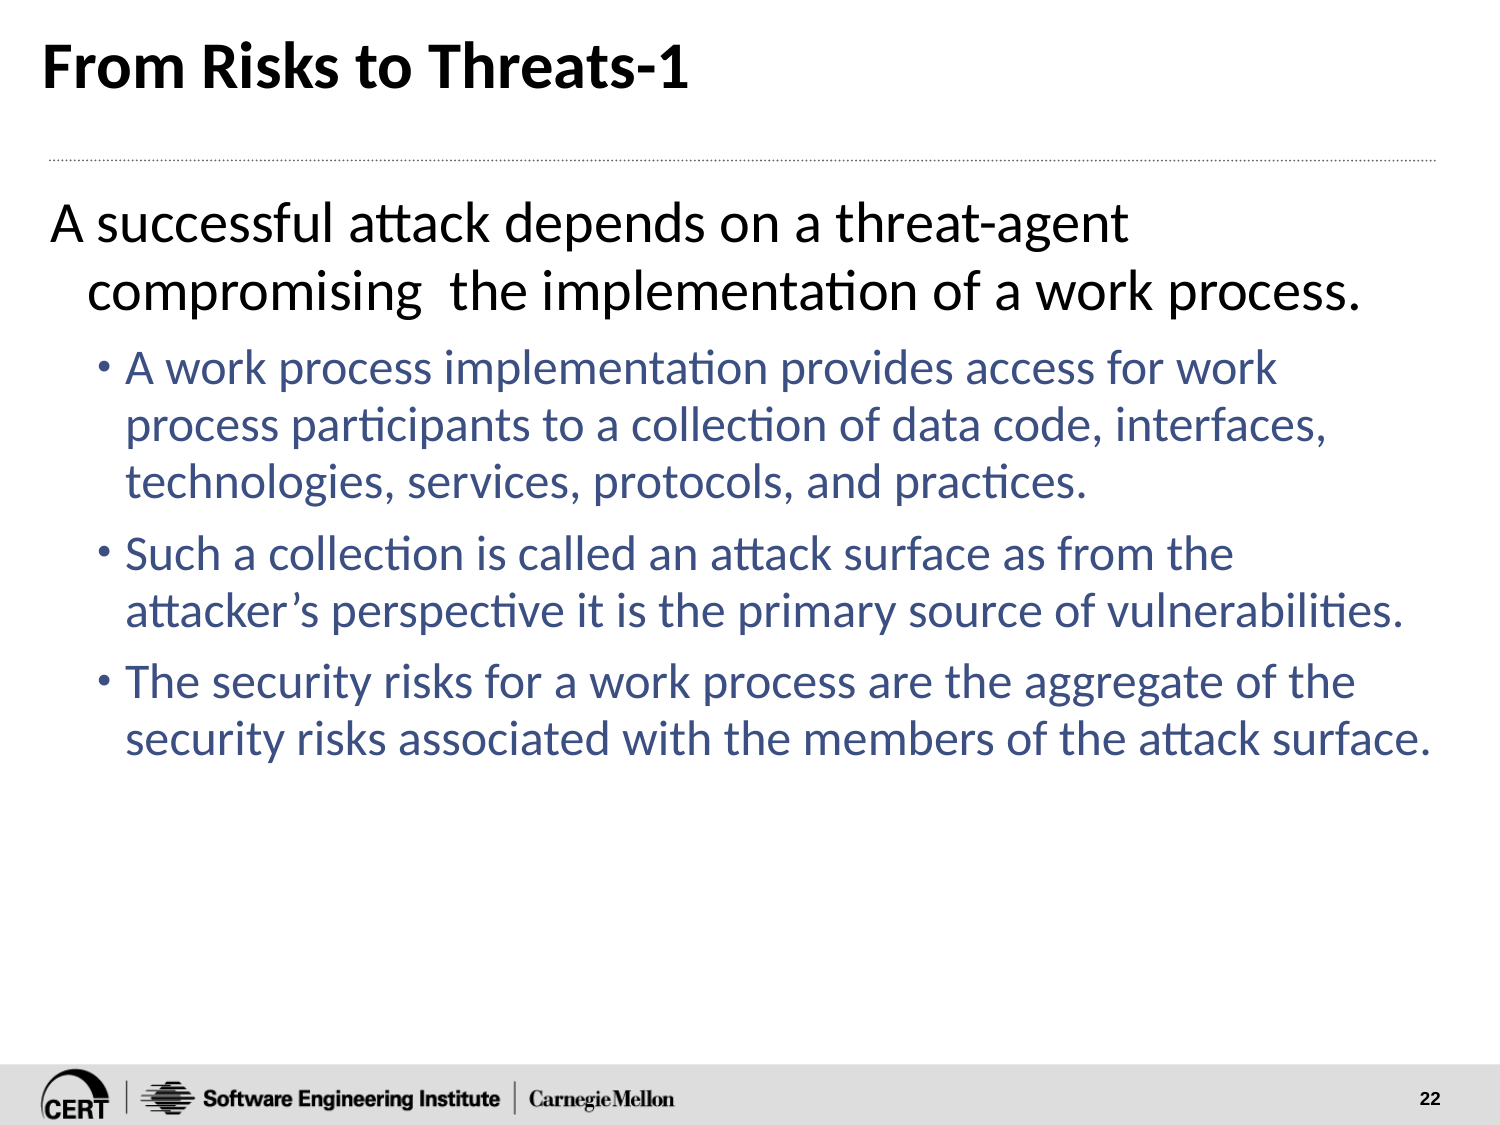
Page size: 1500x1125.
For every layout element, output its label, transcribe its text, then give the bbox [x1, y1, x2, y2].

picture [24, 1065, 688, 1125]
list A successful attack depends on a threat-agent compromising the implementation of a work process. A work process implementation provides access for work process participants to a collection of data code, interfaces, technologies, services, protocols, and practices. Such a collection is called an attack surface as from the attacker’s perspective it is the primary source of vulnerabilities. The security risks for a work process are the aggregate of the security risks associated with the members of the attack surface. [49, 187, 1438, 1001]
title From Risks to Threats-1 [42, 37, 1434, 155]
